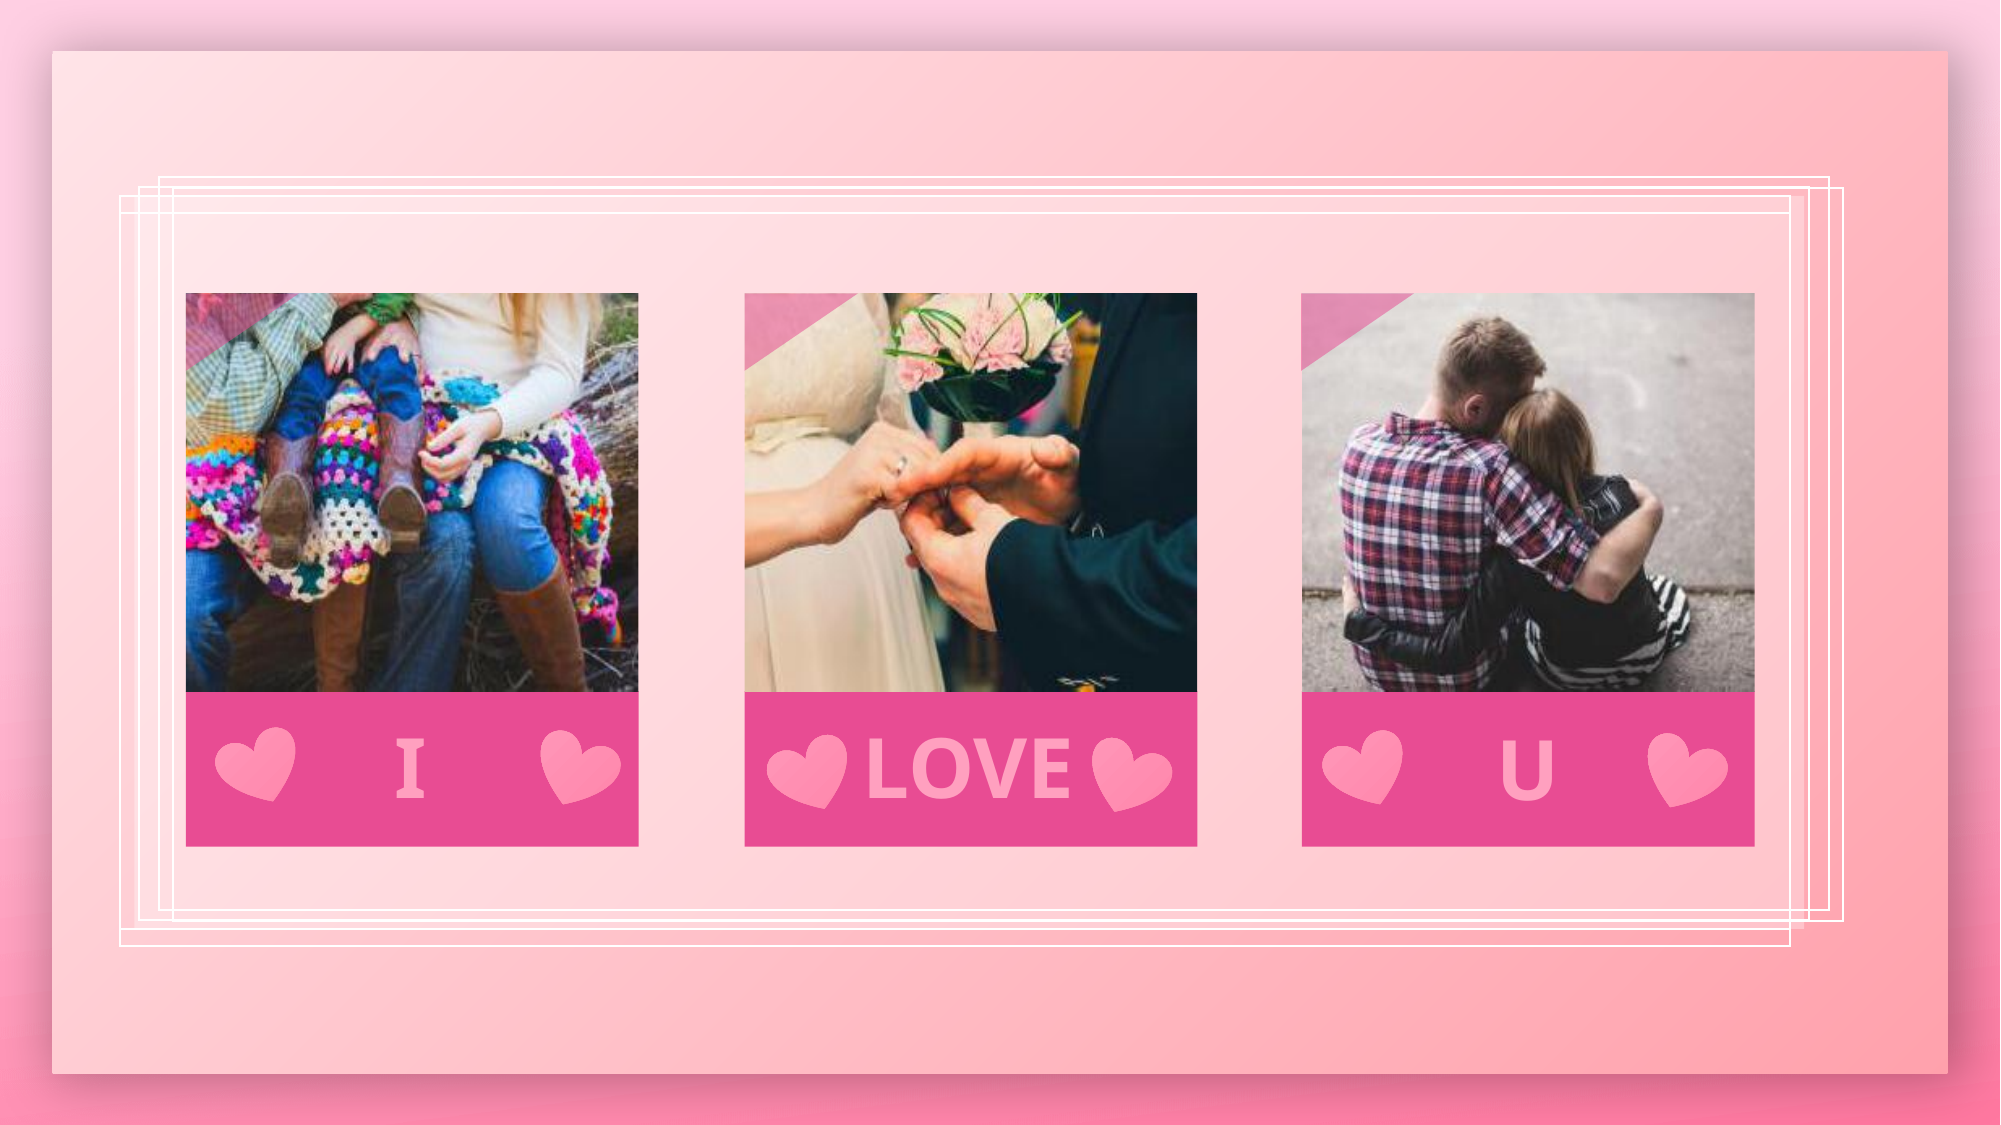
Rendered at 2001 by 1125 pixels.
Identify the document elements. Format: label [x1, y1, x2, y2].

picture [0, 0, 2000, 1125]
text_box [185, 293, 1755, 847]
